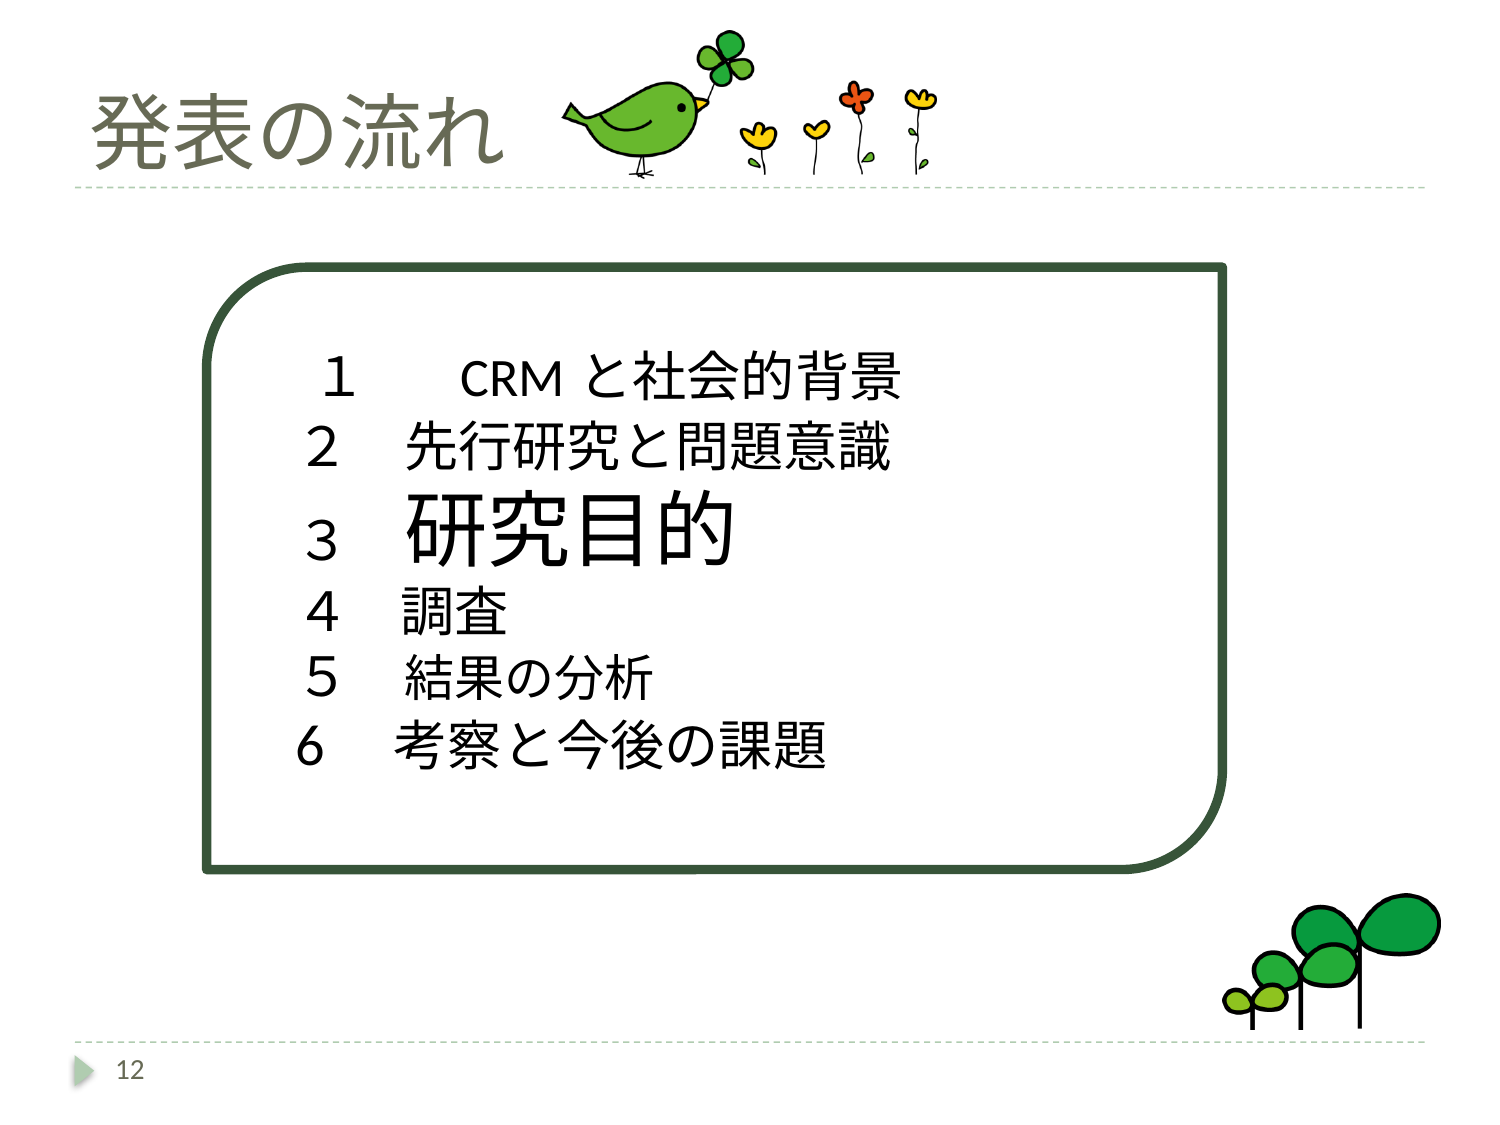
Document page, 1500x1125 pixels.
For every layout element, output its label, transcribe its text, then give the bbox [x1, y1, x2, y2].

picture [560, 30, 937, 179]
slide_number 12 [100, 1042, 426, 1103]
title 発表の流れ [75, 24, 1425, 188]
picture [1222, 893, 1441, 1030]
list １ CRMと社会的背景 ２ 先行研究と問題意識 ３ 研究目的 ４ 調査 ５ 結果の分析 6 考察と今後の課題 [236, 314, 1193, 823]
text_box [205, 265, 1225, 872]
